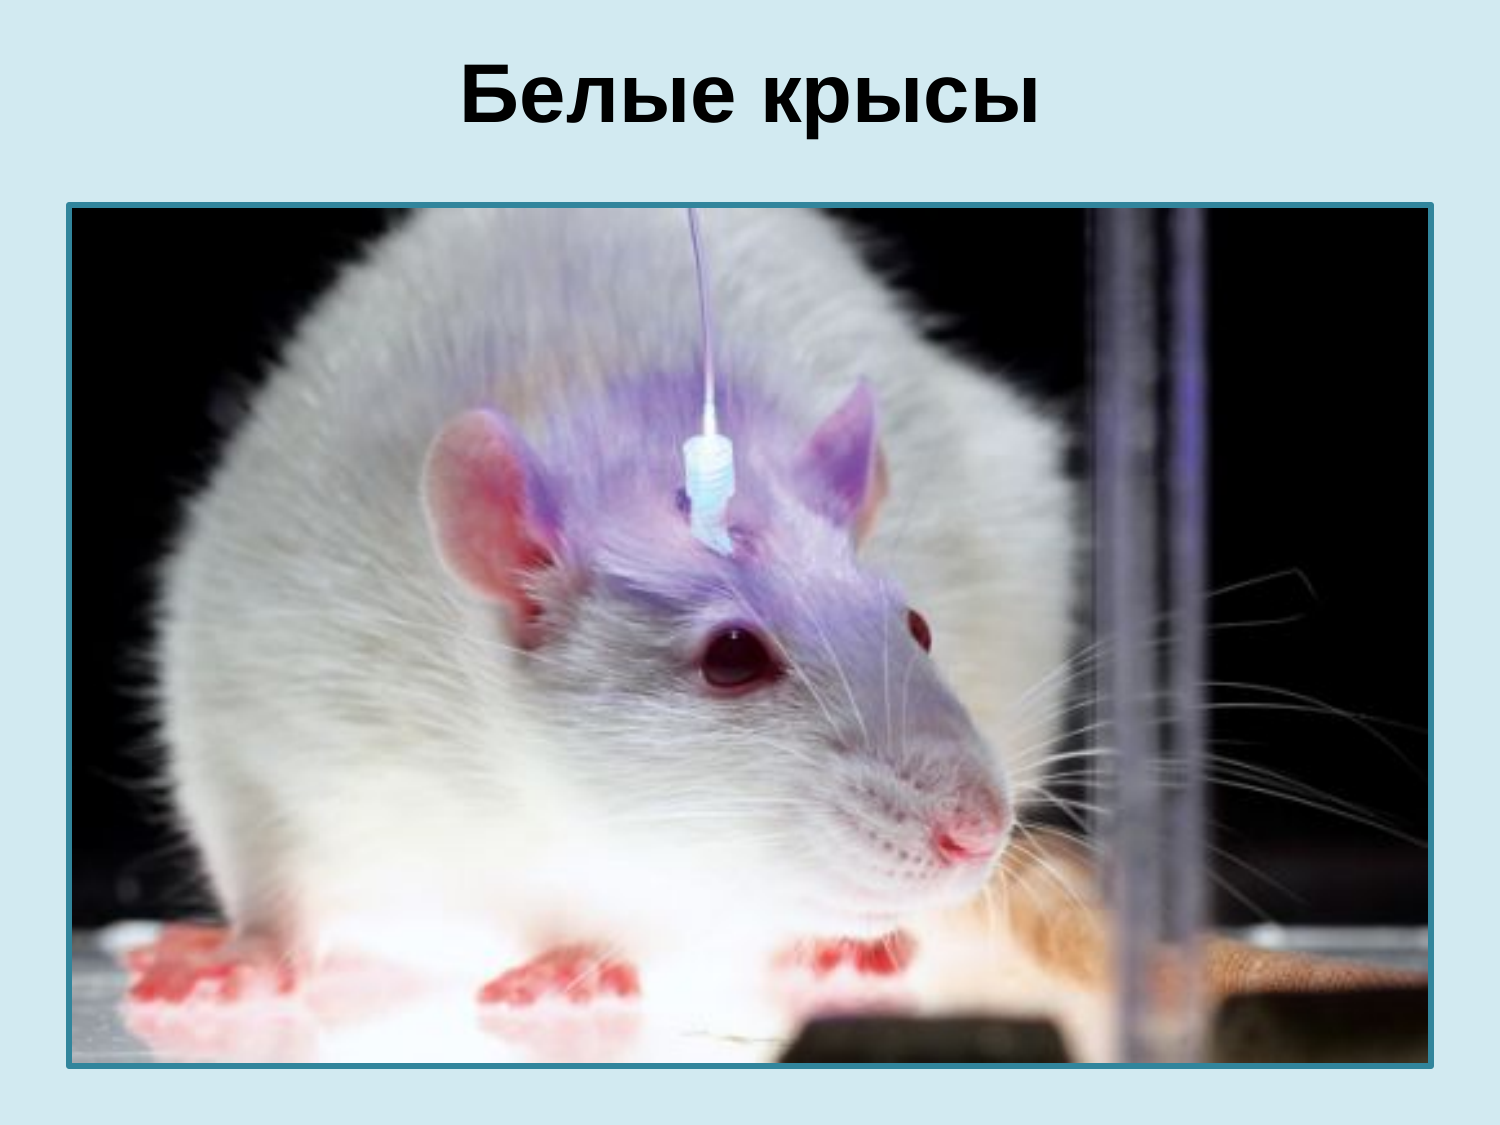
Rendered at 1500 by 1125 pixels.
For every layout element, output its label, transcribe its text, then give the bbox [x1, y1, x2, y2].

picture [71, 207, 1429, 1064]
title Белые крысы [76, 30, 1427, 147]
